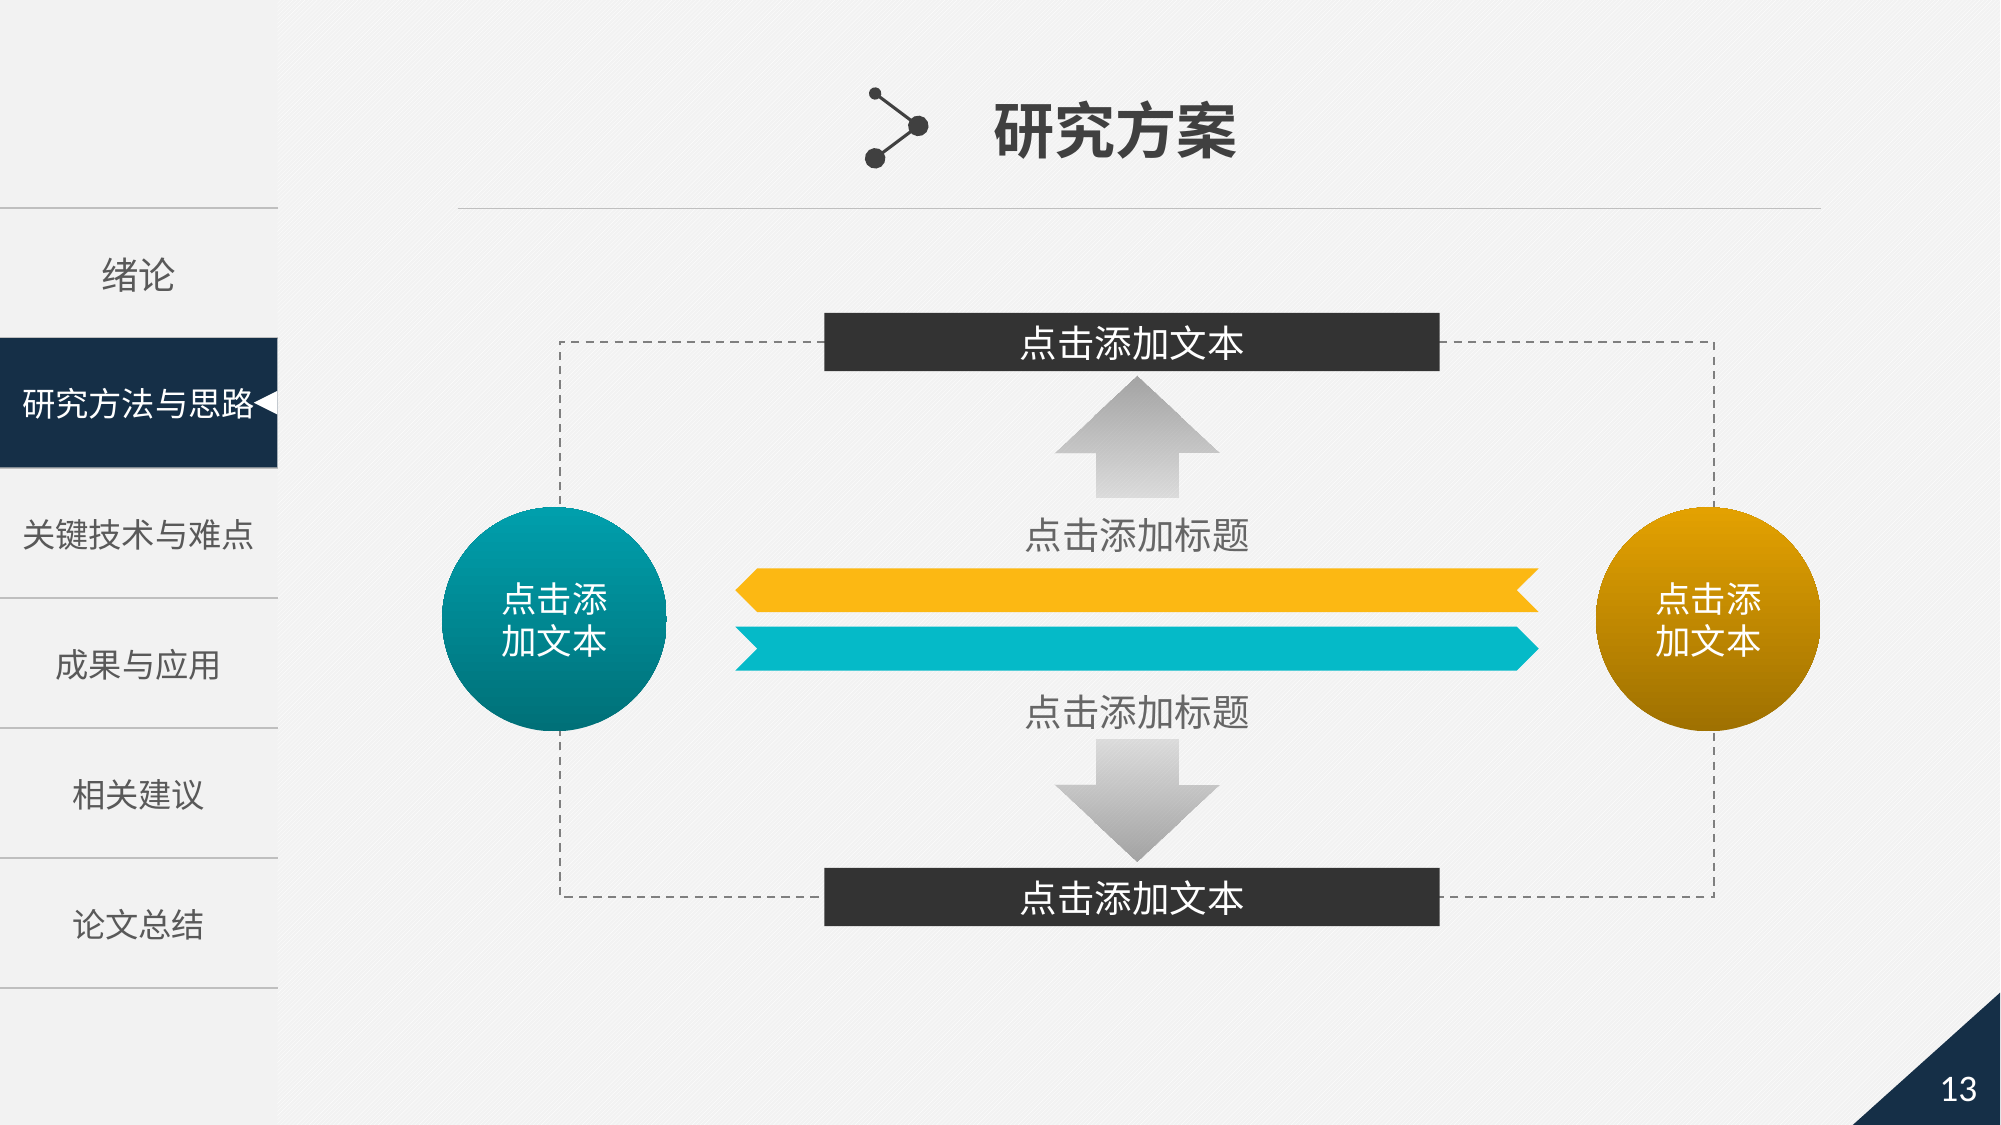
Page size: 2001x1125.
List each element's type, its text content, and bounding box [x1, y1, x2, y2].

text_box 点击添加文本 [823, 312, 1441, 372]
text_box 点击添加文本 [441, 506, 668, 733]
text_box [559, 341, 1715, 898]
text_box [732, 625, 1541, 672]
text_box [1051, 738, 1223, 863]
text_box 点击添加标题 [1012, 682, 1262, 741]
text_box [875, 93, 919, 159]
text_box 点击添加文本 [1595, 506, 1822, 733]
text_box [1051, 374, 1223, 499]
text_box 点击添加标题 [1012, 506, 1262, 564]
text_box 研究方案 [979, 84, 1254, 173]
text_box 点击添加文本 [823, 867, 1441, 927]
text_box [733, 567, 1542, 614]
